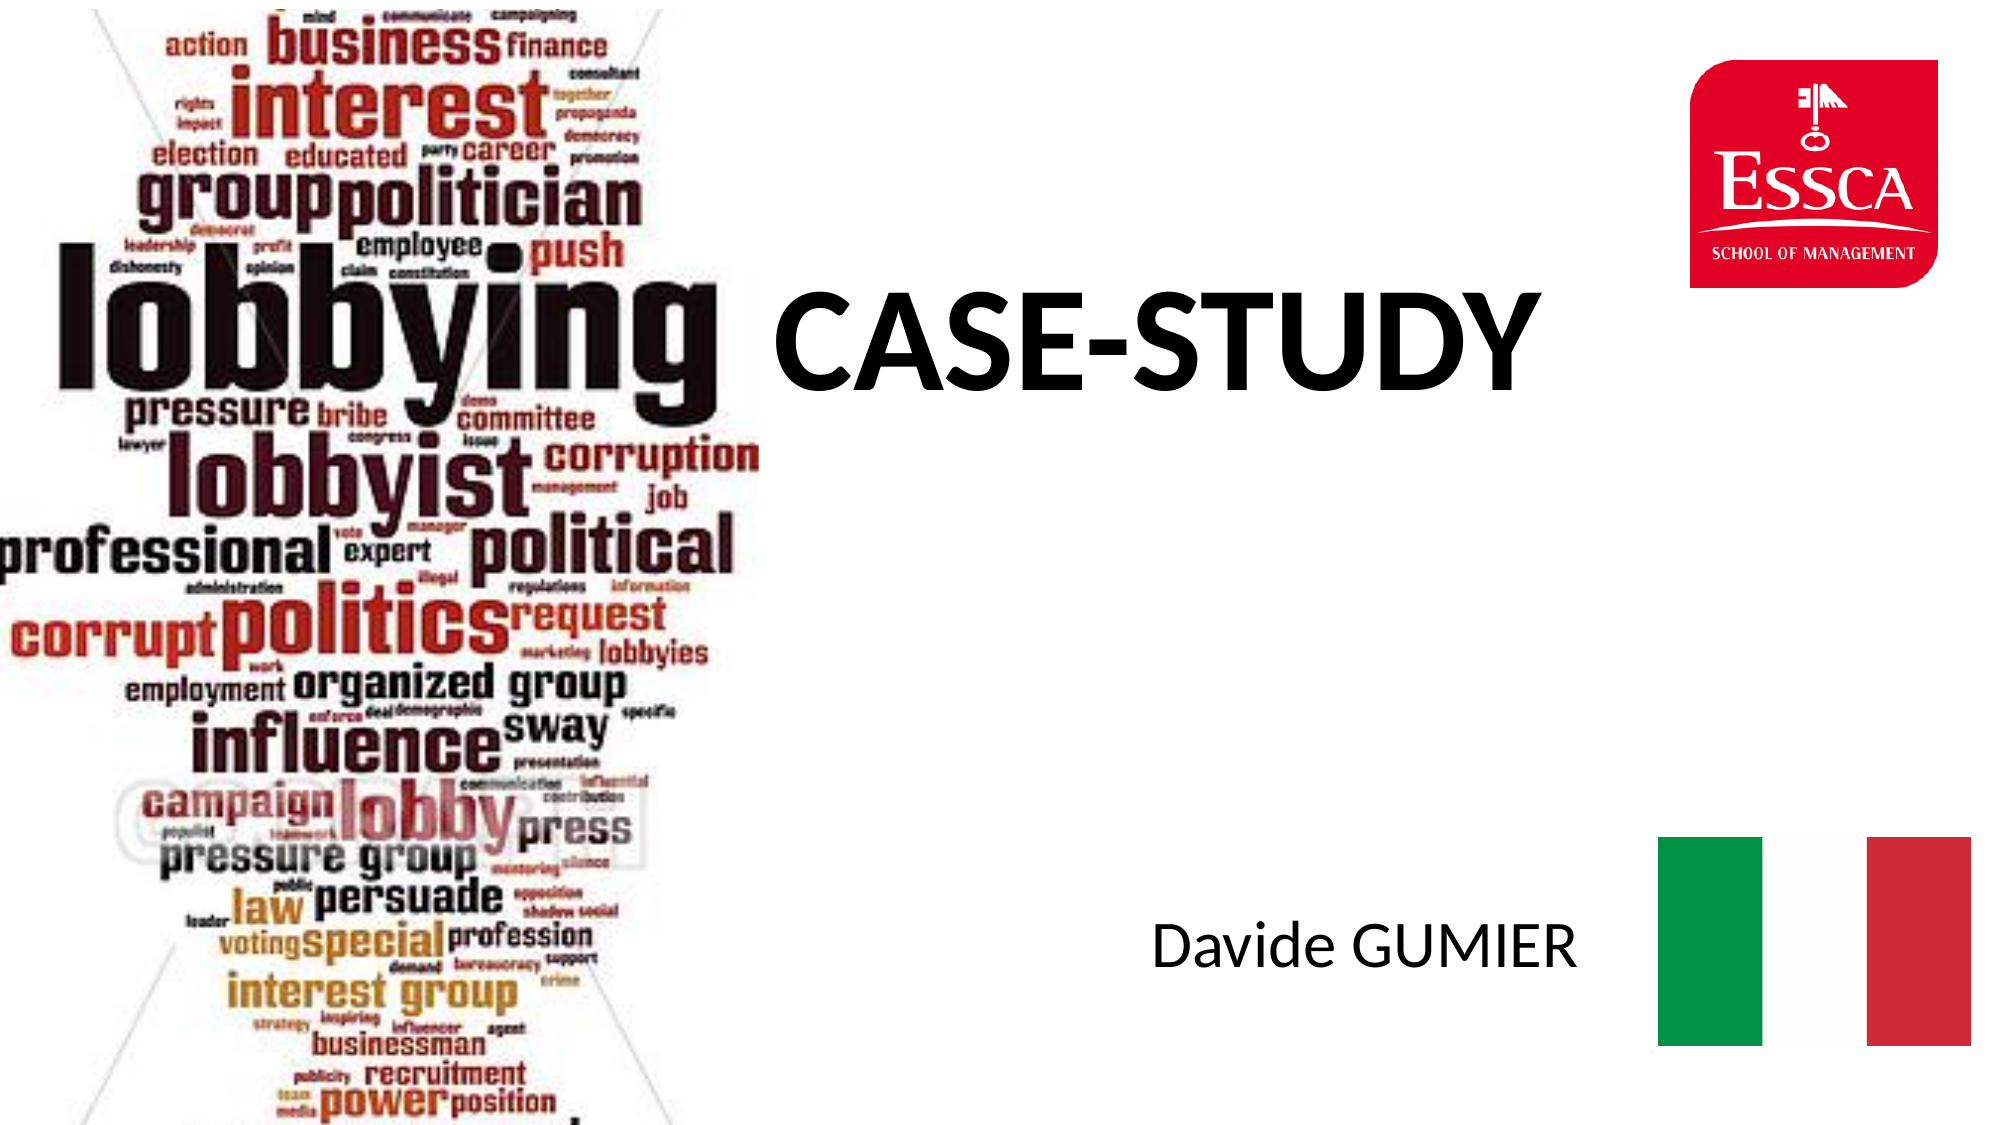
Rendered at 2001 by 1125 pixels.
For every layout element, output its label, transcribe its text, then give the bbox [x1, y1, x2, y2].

text_box CASE-STUDY [759, 228, 1789, 431]
picture [0, 8, 759, 1125]
text_box Davide GUMIER [1136, 893, 1595, 989]
picture [1658, 837, 1971, 1046]
picture [1690, 60, 1938, 288]
